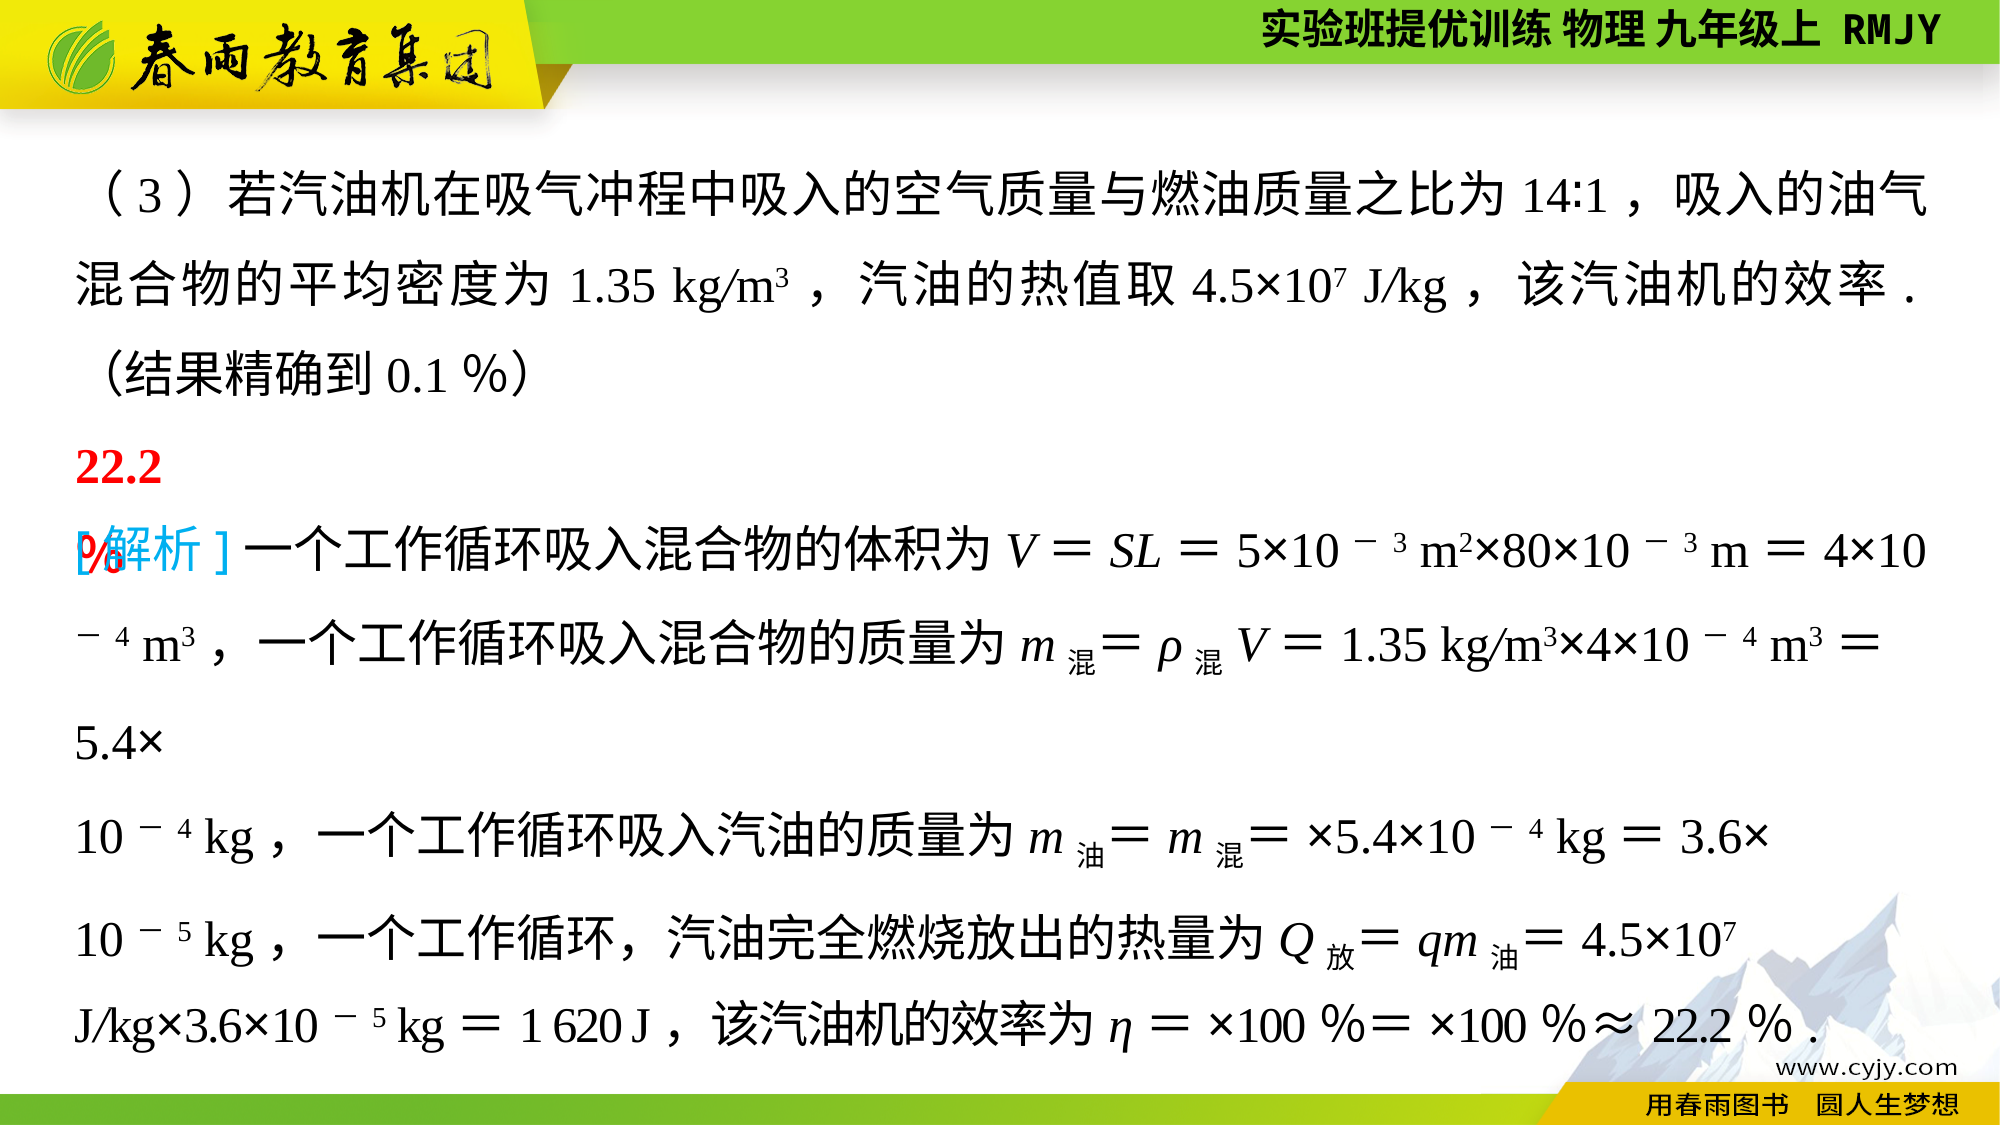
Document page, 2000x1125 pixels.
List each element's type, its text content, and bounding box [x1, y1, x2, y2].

text_box 22.2％ [60, 395, 228, 501]
text_box （3）若汽油机在吸气冲程中吸入的空气质量与燃油质量之比为14∶1，吸入的油气混合物的平均密度为1.35 kg/m3，汽油的热值取4.5×107 J/kg，该汽油机的效率.（结果精确到0.1％） [59, 125, 1944, 411]
picture [0, 0, 2000, 1125]
